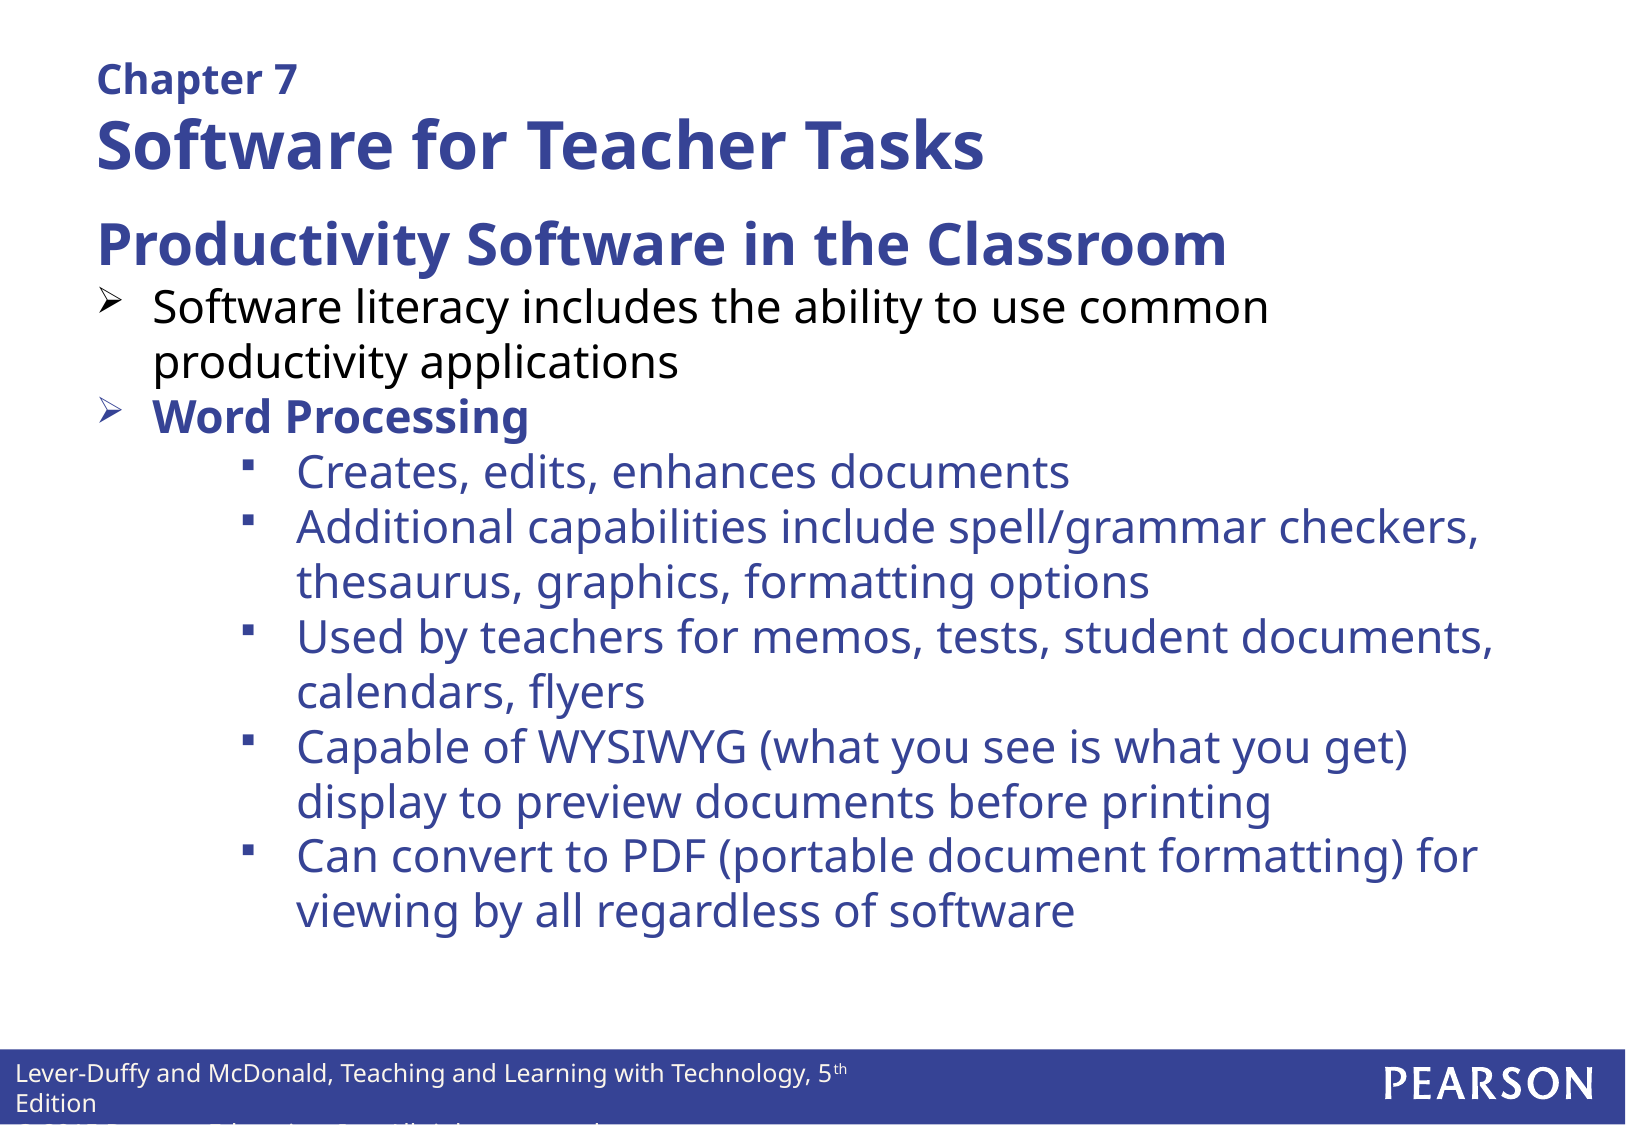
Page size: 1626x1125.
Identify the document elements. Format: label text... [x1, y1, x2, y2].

title Chapter 7 Software for Teacher Tasks [81, 45, 1544, 200]
list Productivity Software in the Classroom Software literacy includes the ability to use common productivity applications Word Processing Creates, edits, enhances documents Additional capabilities include spell/grammar checkers, thesaurus, graphics, formatting options Used by teachers for memos, tests, student documents, calendars, flyers Capable of WYSIWYG (what you see is what you get) display to preview documents before printing Can convert to PDF (portable document formatting) for viewing by all regardless of software [81, 200, 1544, 943]
